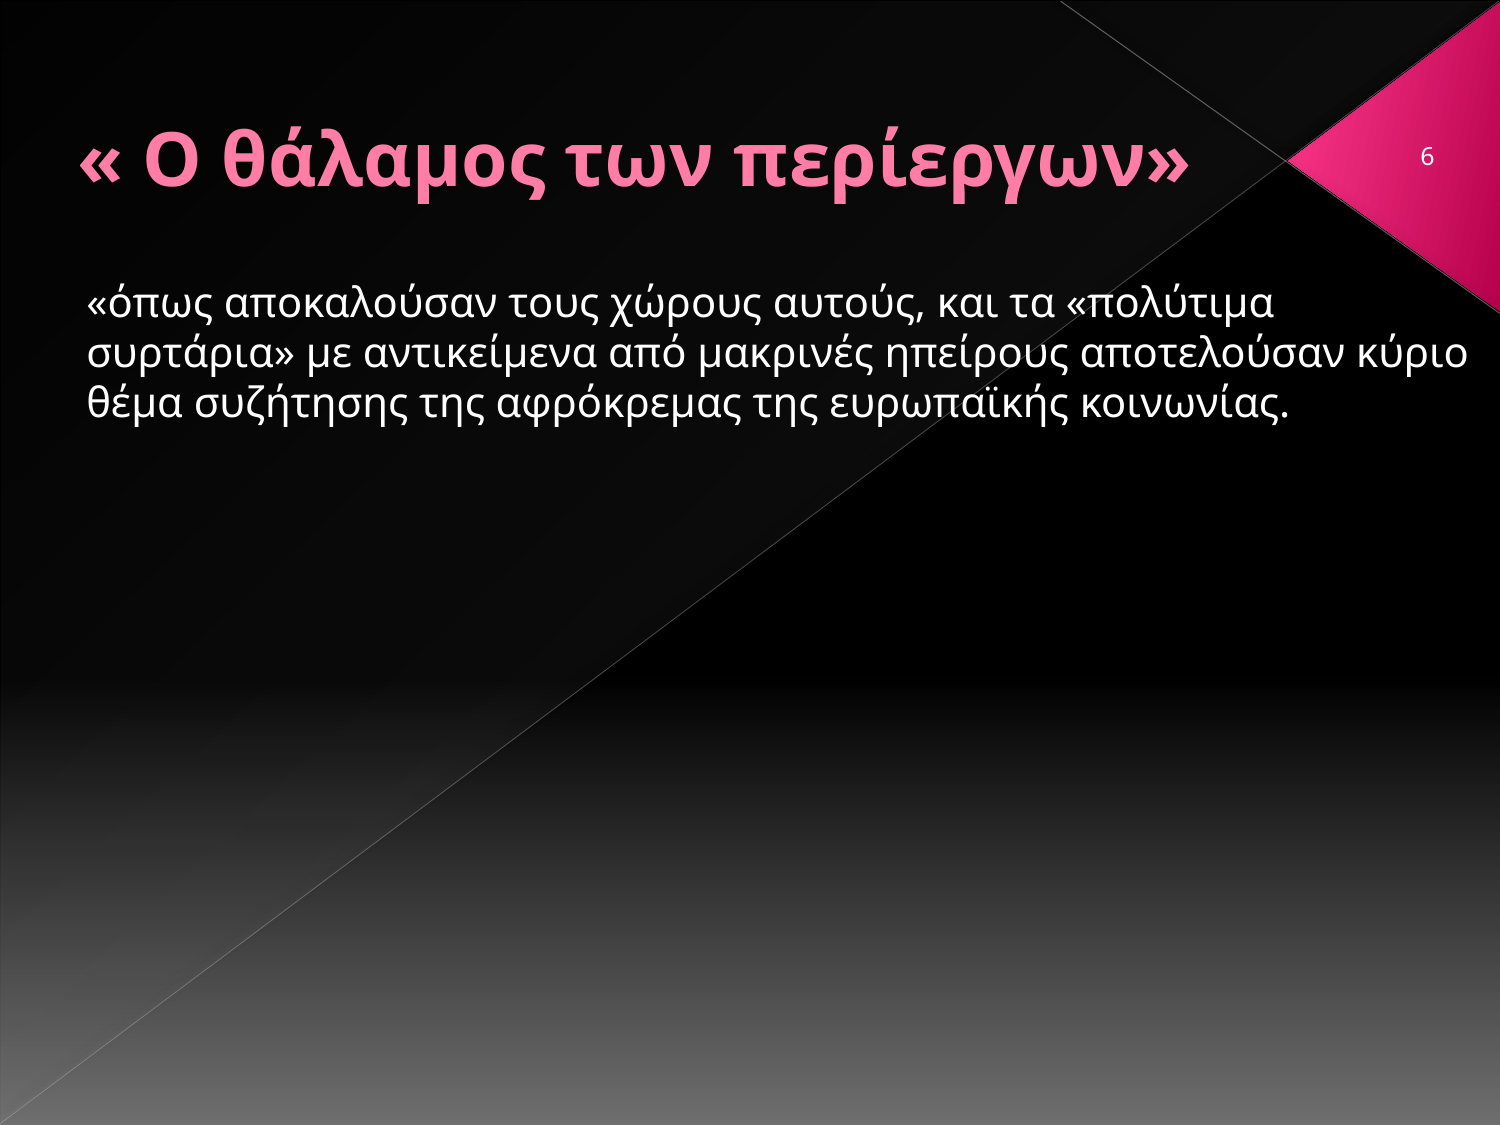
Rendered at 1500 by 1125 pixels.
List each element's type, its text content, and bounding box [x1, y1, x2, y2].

slide_number 6 [1386, 132, 1469, 183]
title « Ο θάλαμος των περίεργων» [62, 44, 1250, 267]
list «όπως αποκαλούσαν τους χώρους αυτούς, και τα «πολύτιμα συρτάρια» με αντικείμενα από μακρινές ηπείρους αποτελούσαν κύριο θέμα συζήτησης της αφρόκρεμας της ευρωπαϊκής κοινωνίας. [62, 267, 1500, 997]
